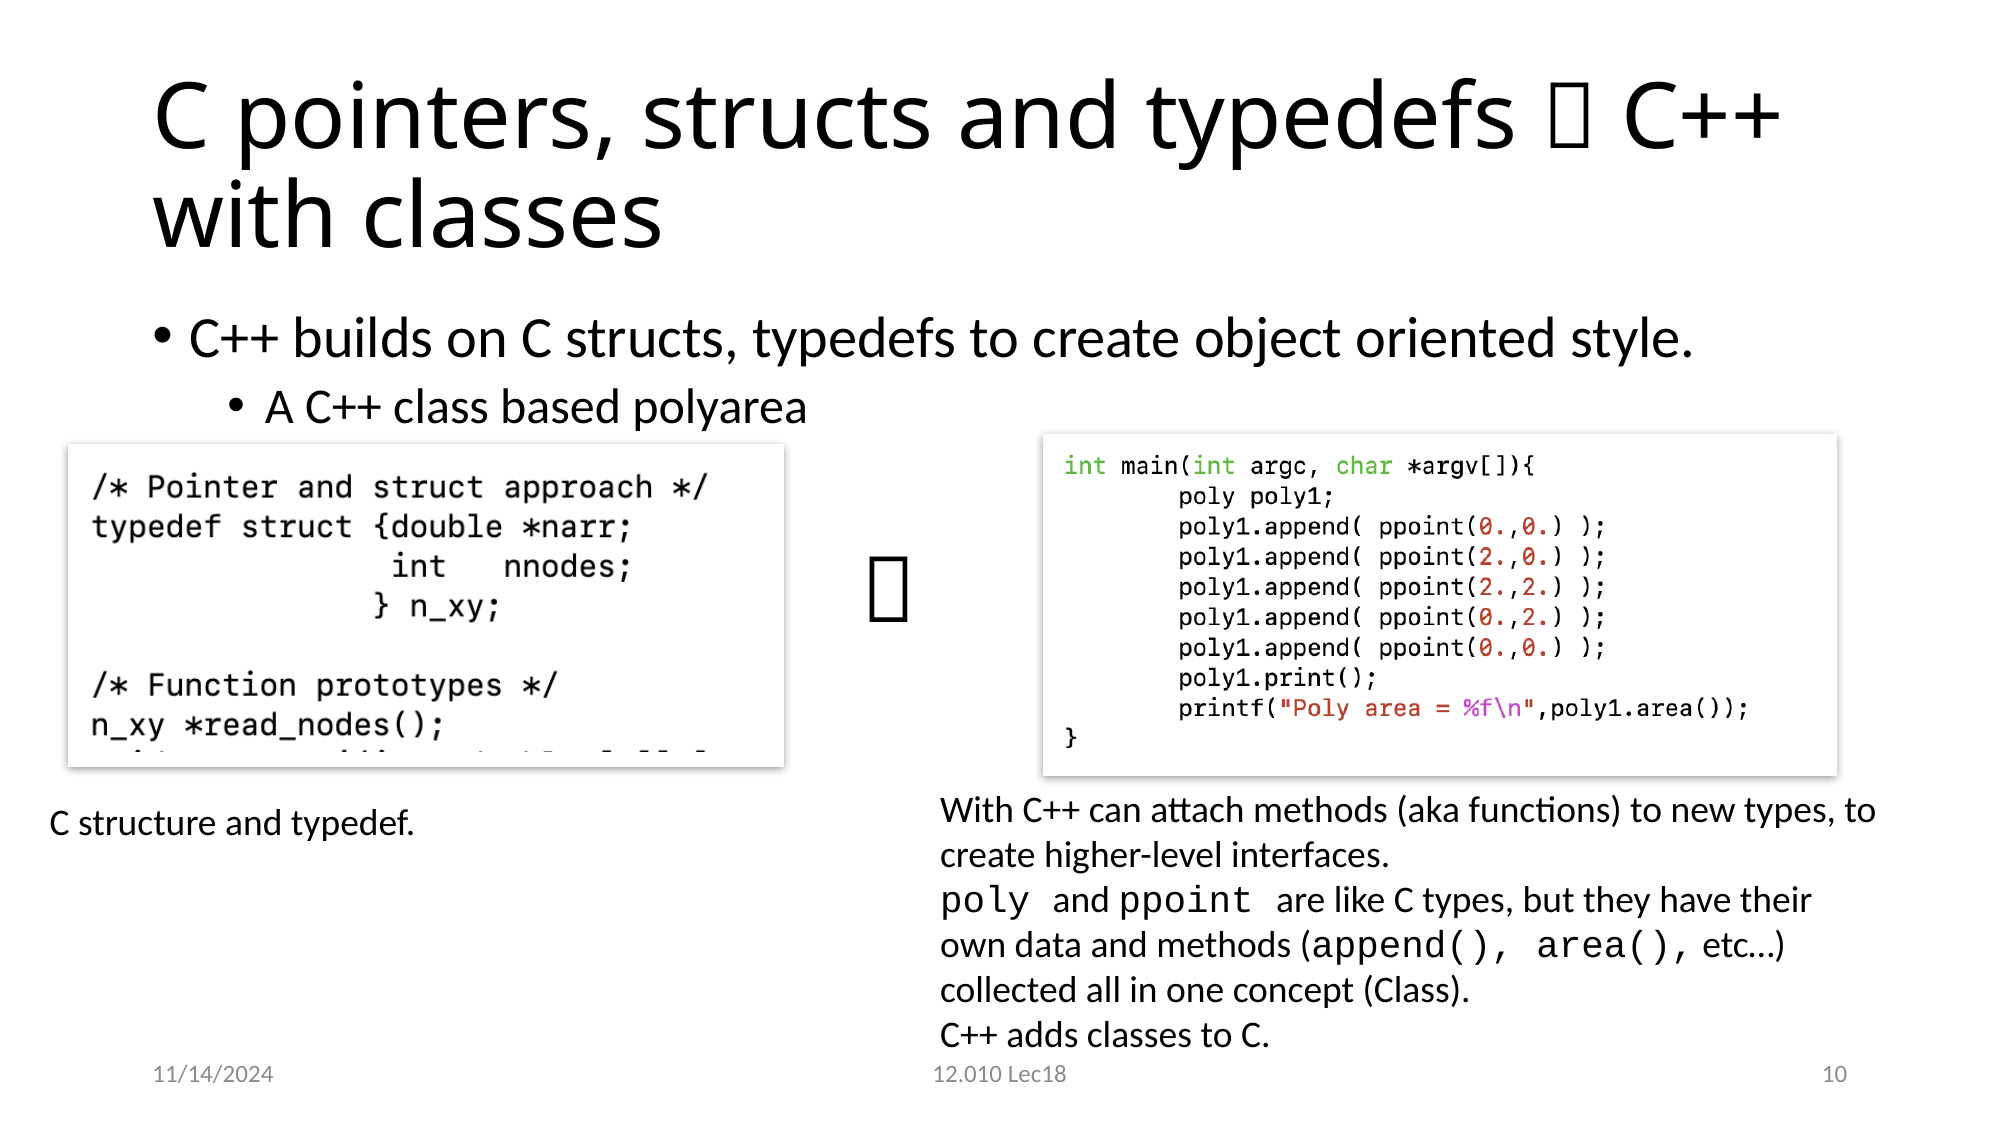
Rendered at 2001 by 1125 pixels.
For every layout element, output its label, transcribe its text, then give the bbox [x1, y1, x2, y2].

picture [1057, 448, 1823, 762]
text_box  [846, 523, 931, 649]
title C pointers, structs and typedefs  C++ with classes [137, 59, 1863, 278]
slide_number 10 [1412, 1062, 1863, 1103]
footer 12.010 Lec18 [662, 1042, 1338, 1103]
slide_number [137, 1042, 588, 1103]
list C++ builds on C structs, typedefs to create object oriented style. A C++ class based polyarea [137, 299, 1863, 1014]
picture [82, 458, 770, 752]
text_box C structure and typedef. [34, 790, 431, 851]
text_box With C++ can attach methods (aka functions) to new types, to create higher-level interfaces. poly and ppoint are like C types, but they have their own data and methods (append(), area(), etc…) collected all in one concept (Class). C++ adds classes to C. [925, 777, 1900, 1062]
